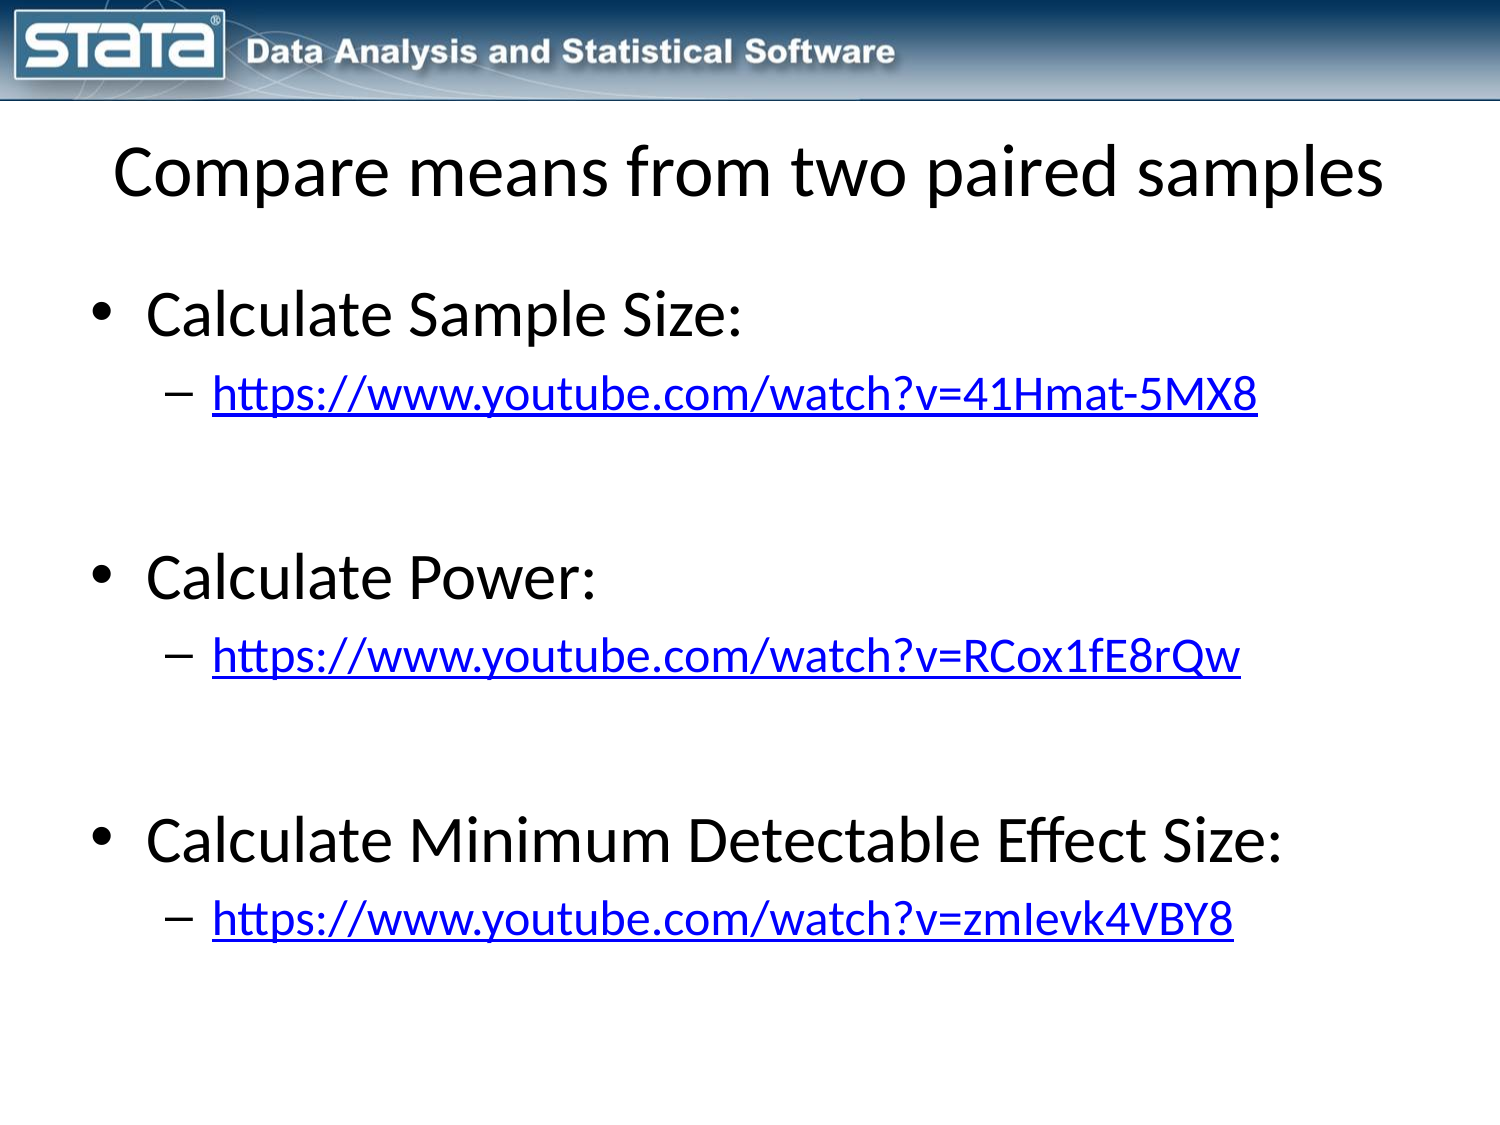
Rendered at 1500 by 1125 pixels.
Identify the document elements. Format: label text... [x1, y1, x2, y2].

list Calculate Sample Size: https://www.youtube.com/watch?v=41Hmat-5MX8 Calculate Power: https://www.youtube.com/watch?v=RCox1fE8rQw Calculate Minimum Detectable Effect Size: https://www.youtube.com/watch?v=zmIevk4VBY8 [75, 262, 1425, 1073]
picture [0, 0, 1500, 102]
title Compare means from two paired samples [0, 108, 1500, 233]
